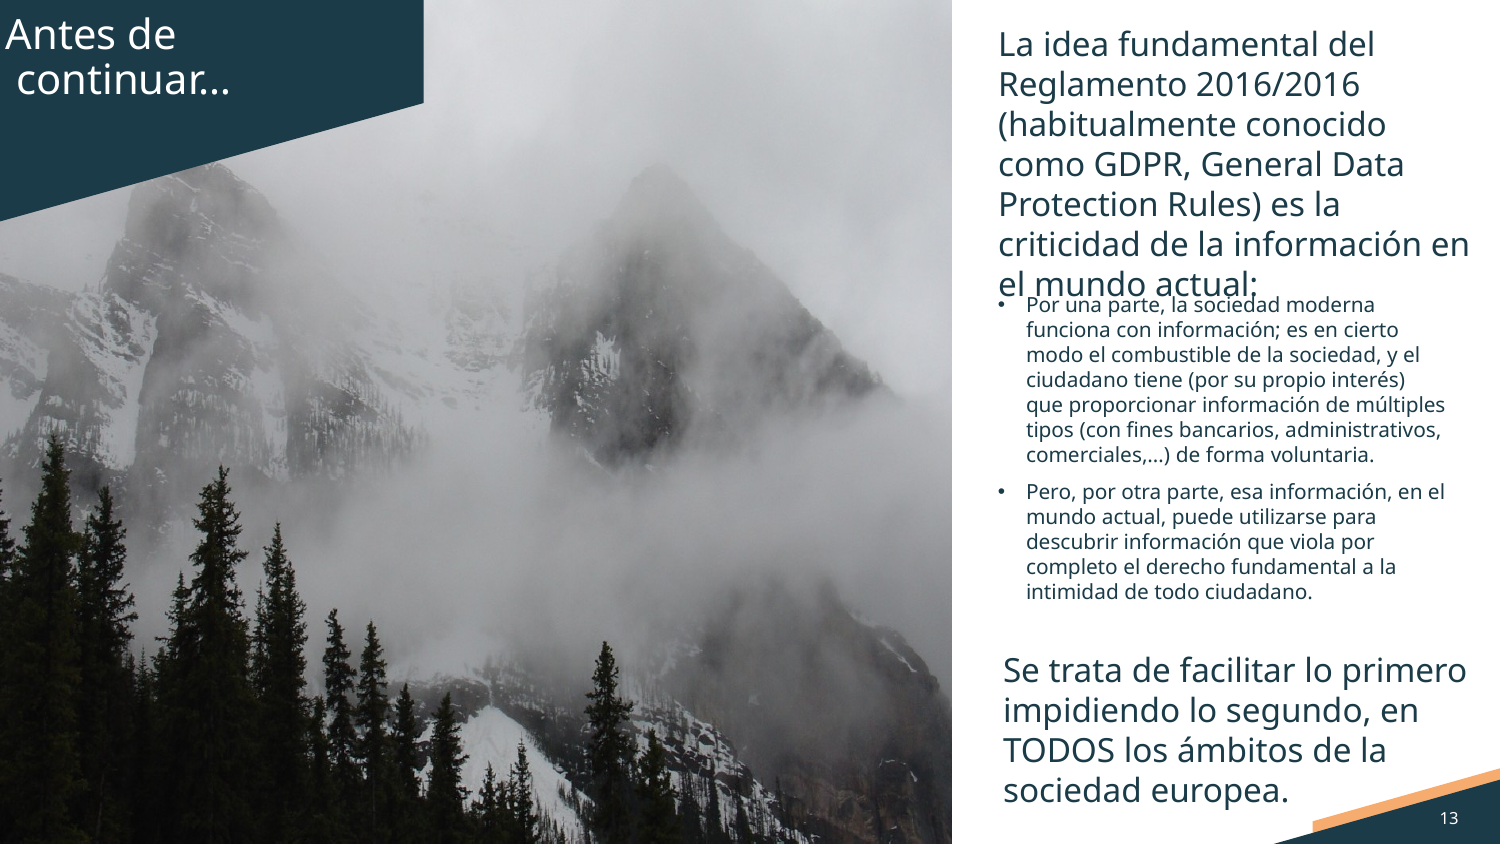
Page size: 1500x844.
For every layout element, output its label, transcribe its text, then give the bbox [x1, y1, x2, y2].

text_box Por una parte, la sociedad moderna funciona con información; es en cierto modo el combustible de la sociedad, y el ciudadano tiene (por su propio interés) que proporcionar información de múltiples tipos (con fines bancarios, administrativos, comerciales,…) de forma voluntaria. Pero, por otra parte, esa información, en el mundo actual, puede utilizarse para descubrir información que viola por completo el derecho fundamental a la intimidad de todo ciudadano. [997, 291, 1447, 647]
picture [0, 0, 952, 844]
title Antes de continuar… [952, 13, 1424, 127]
text_box La idea fundamental del Reglamento 2016/2016 (habitualmente conocido como GDPR, General Data Protection Rules) es la criticidad de la información en el mundo actual: [998, 23, 1483, 117]
text_box Se trata de facilitar lo primero impidiendo lo segundo, en TODOS los ámbitos de la sociedad europea. [1003, 649, 1488, 742]
